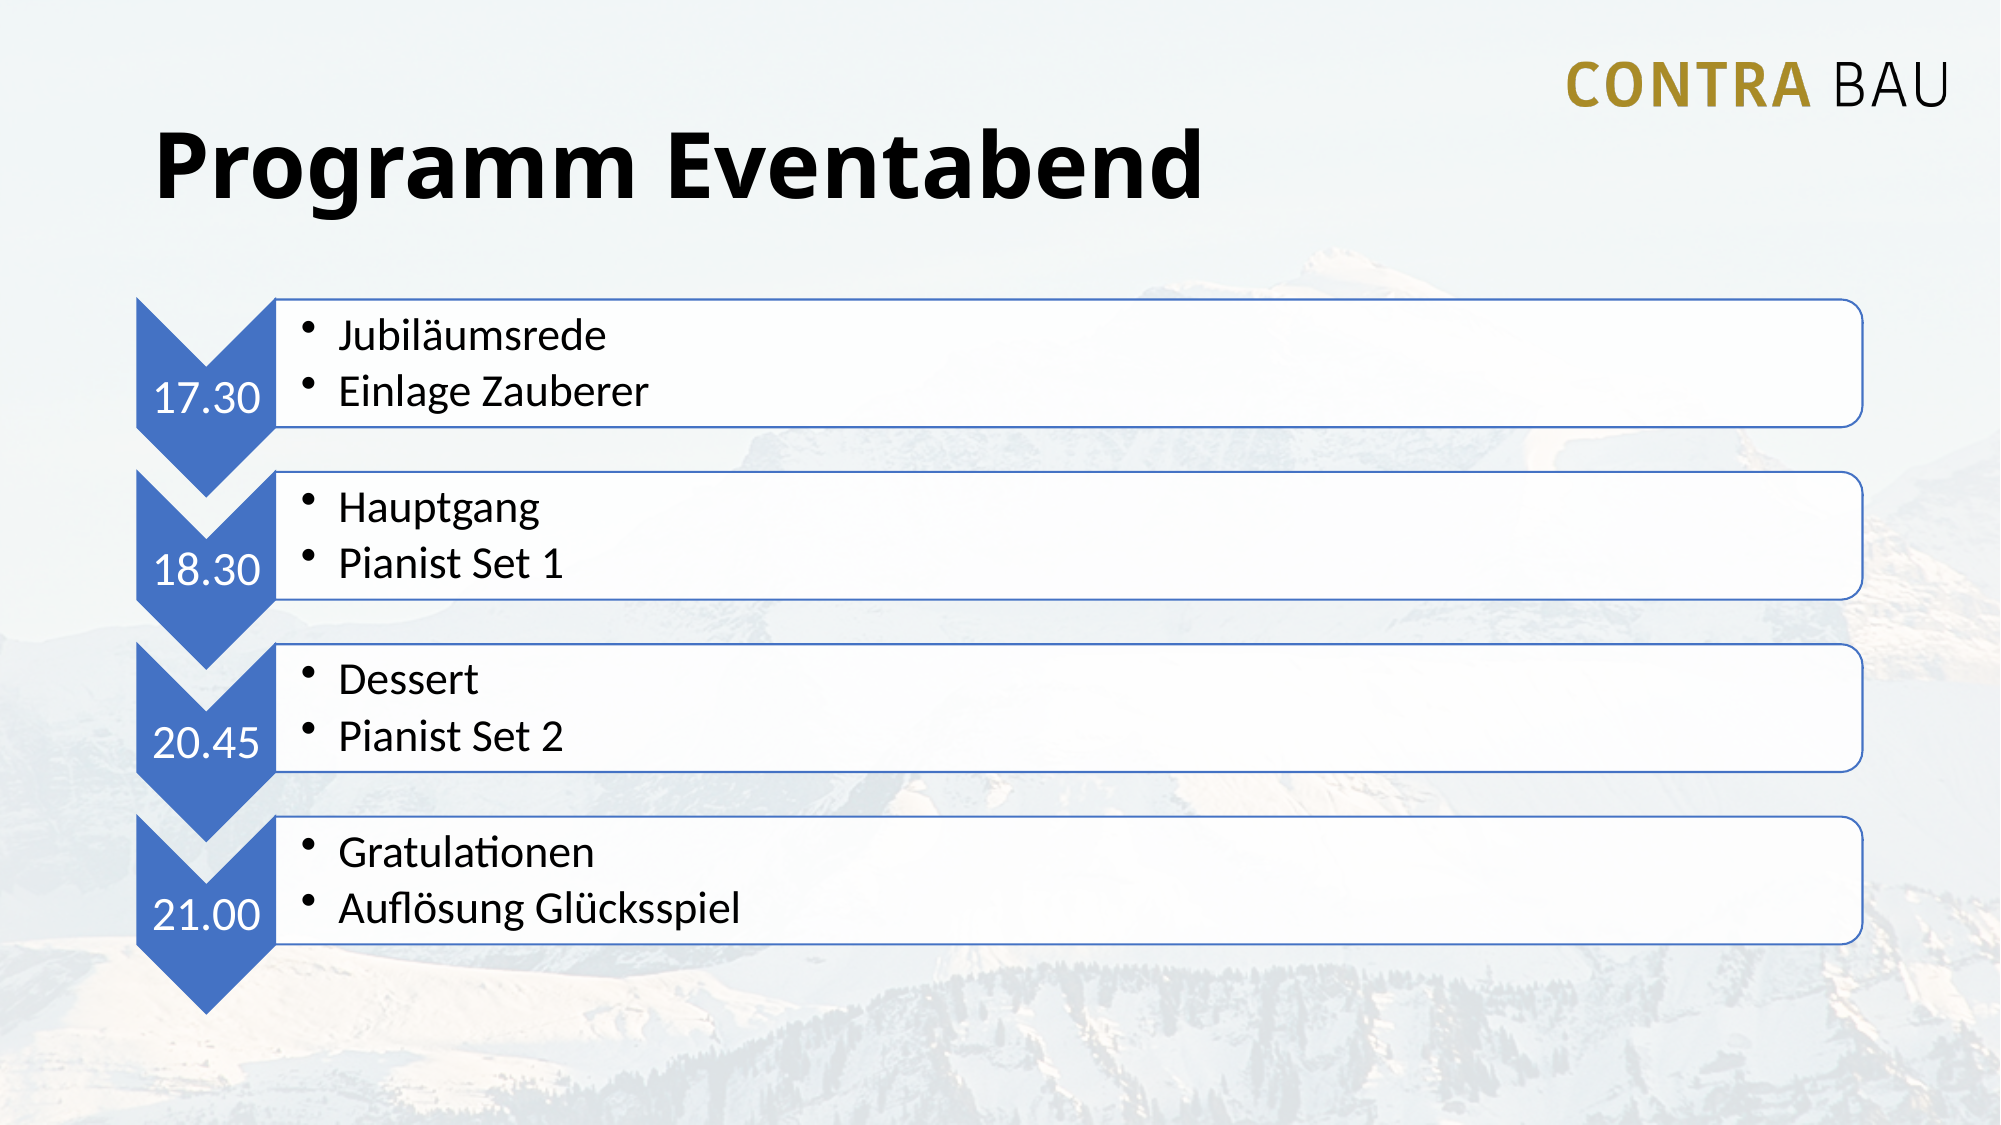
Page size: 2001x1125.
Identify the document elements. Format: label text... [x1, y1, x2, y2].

picture [1551, 22, 1963, 146]
title Programm Eventabend [137, 59, 1863, 278]
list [137, 299, 1863, 1014]
